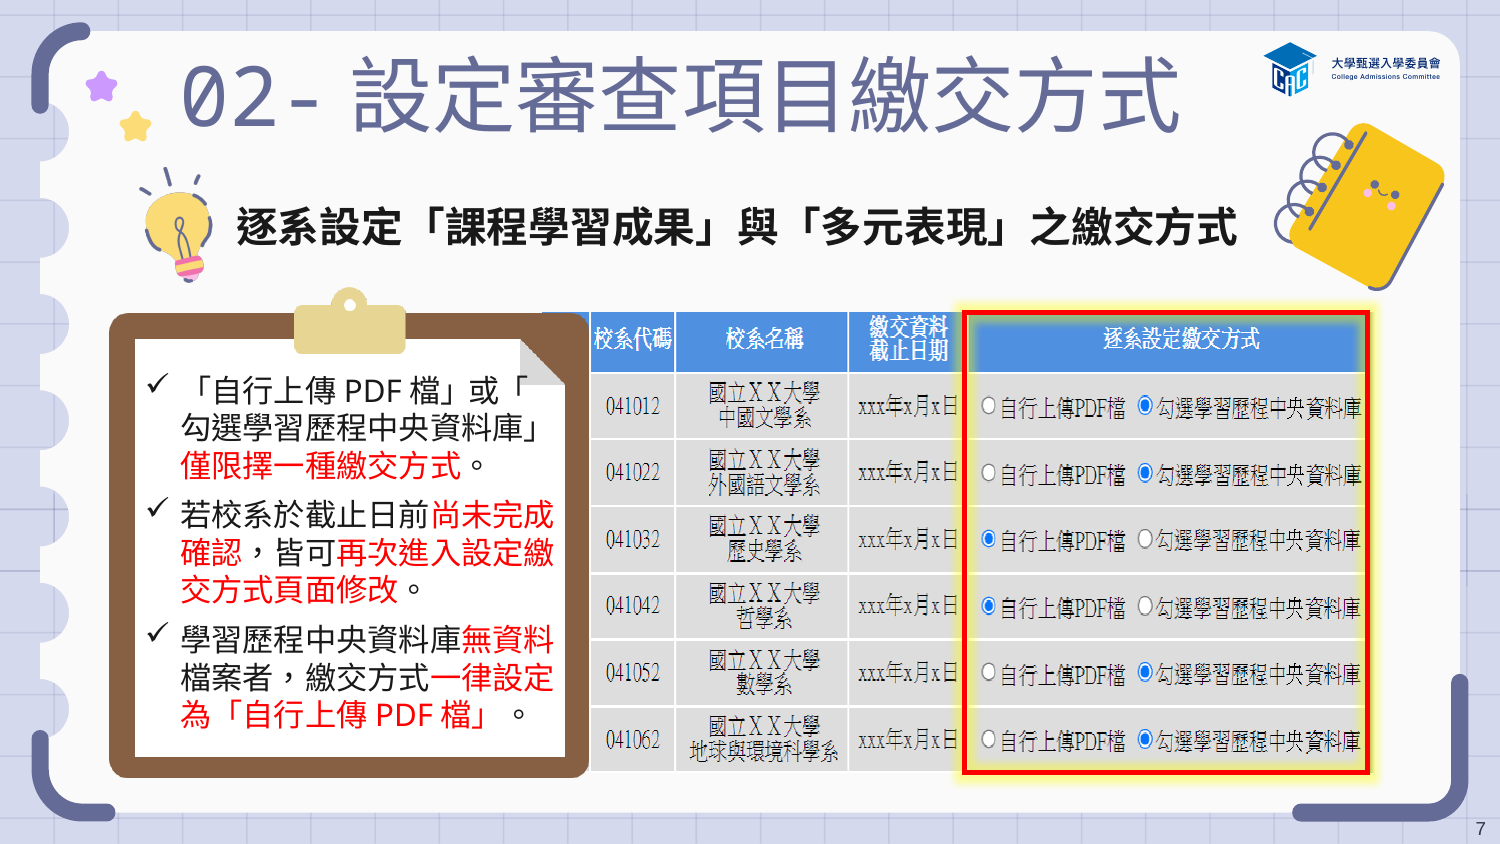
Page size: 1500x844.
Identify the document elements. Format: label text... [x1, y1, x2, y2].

slide_number 7 [1163, 805, 1500, 844]
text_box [1271, 125, 1453, 293]
title 02-設定審查項目繳交方式 [164, 40, 1346, 159]
picture [109, 160, 1378, 778]
picture [1346, 42, 1441, 97]
text_box 逐系設定「課程學習成果」與「多元表現」之繳交方式 [217, 189, 1271, 262]
